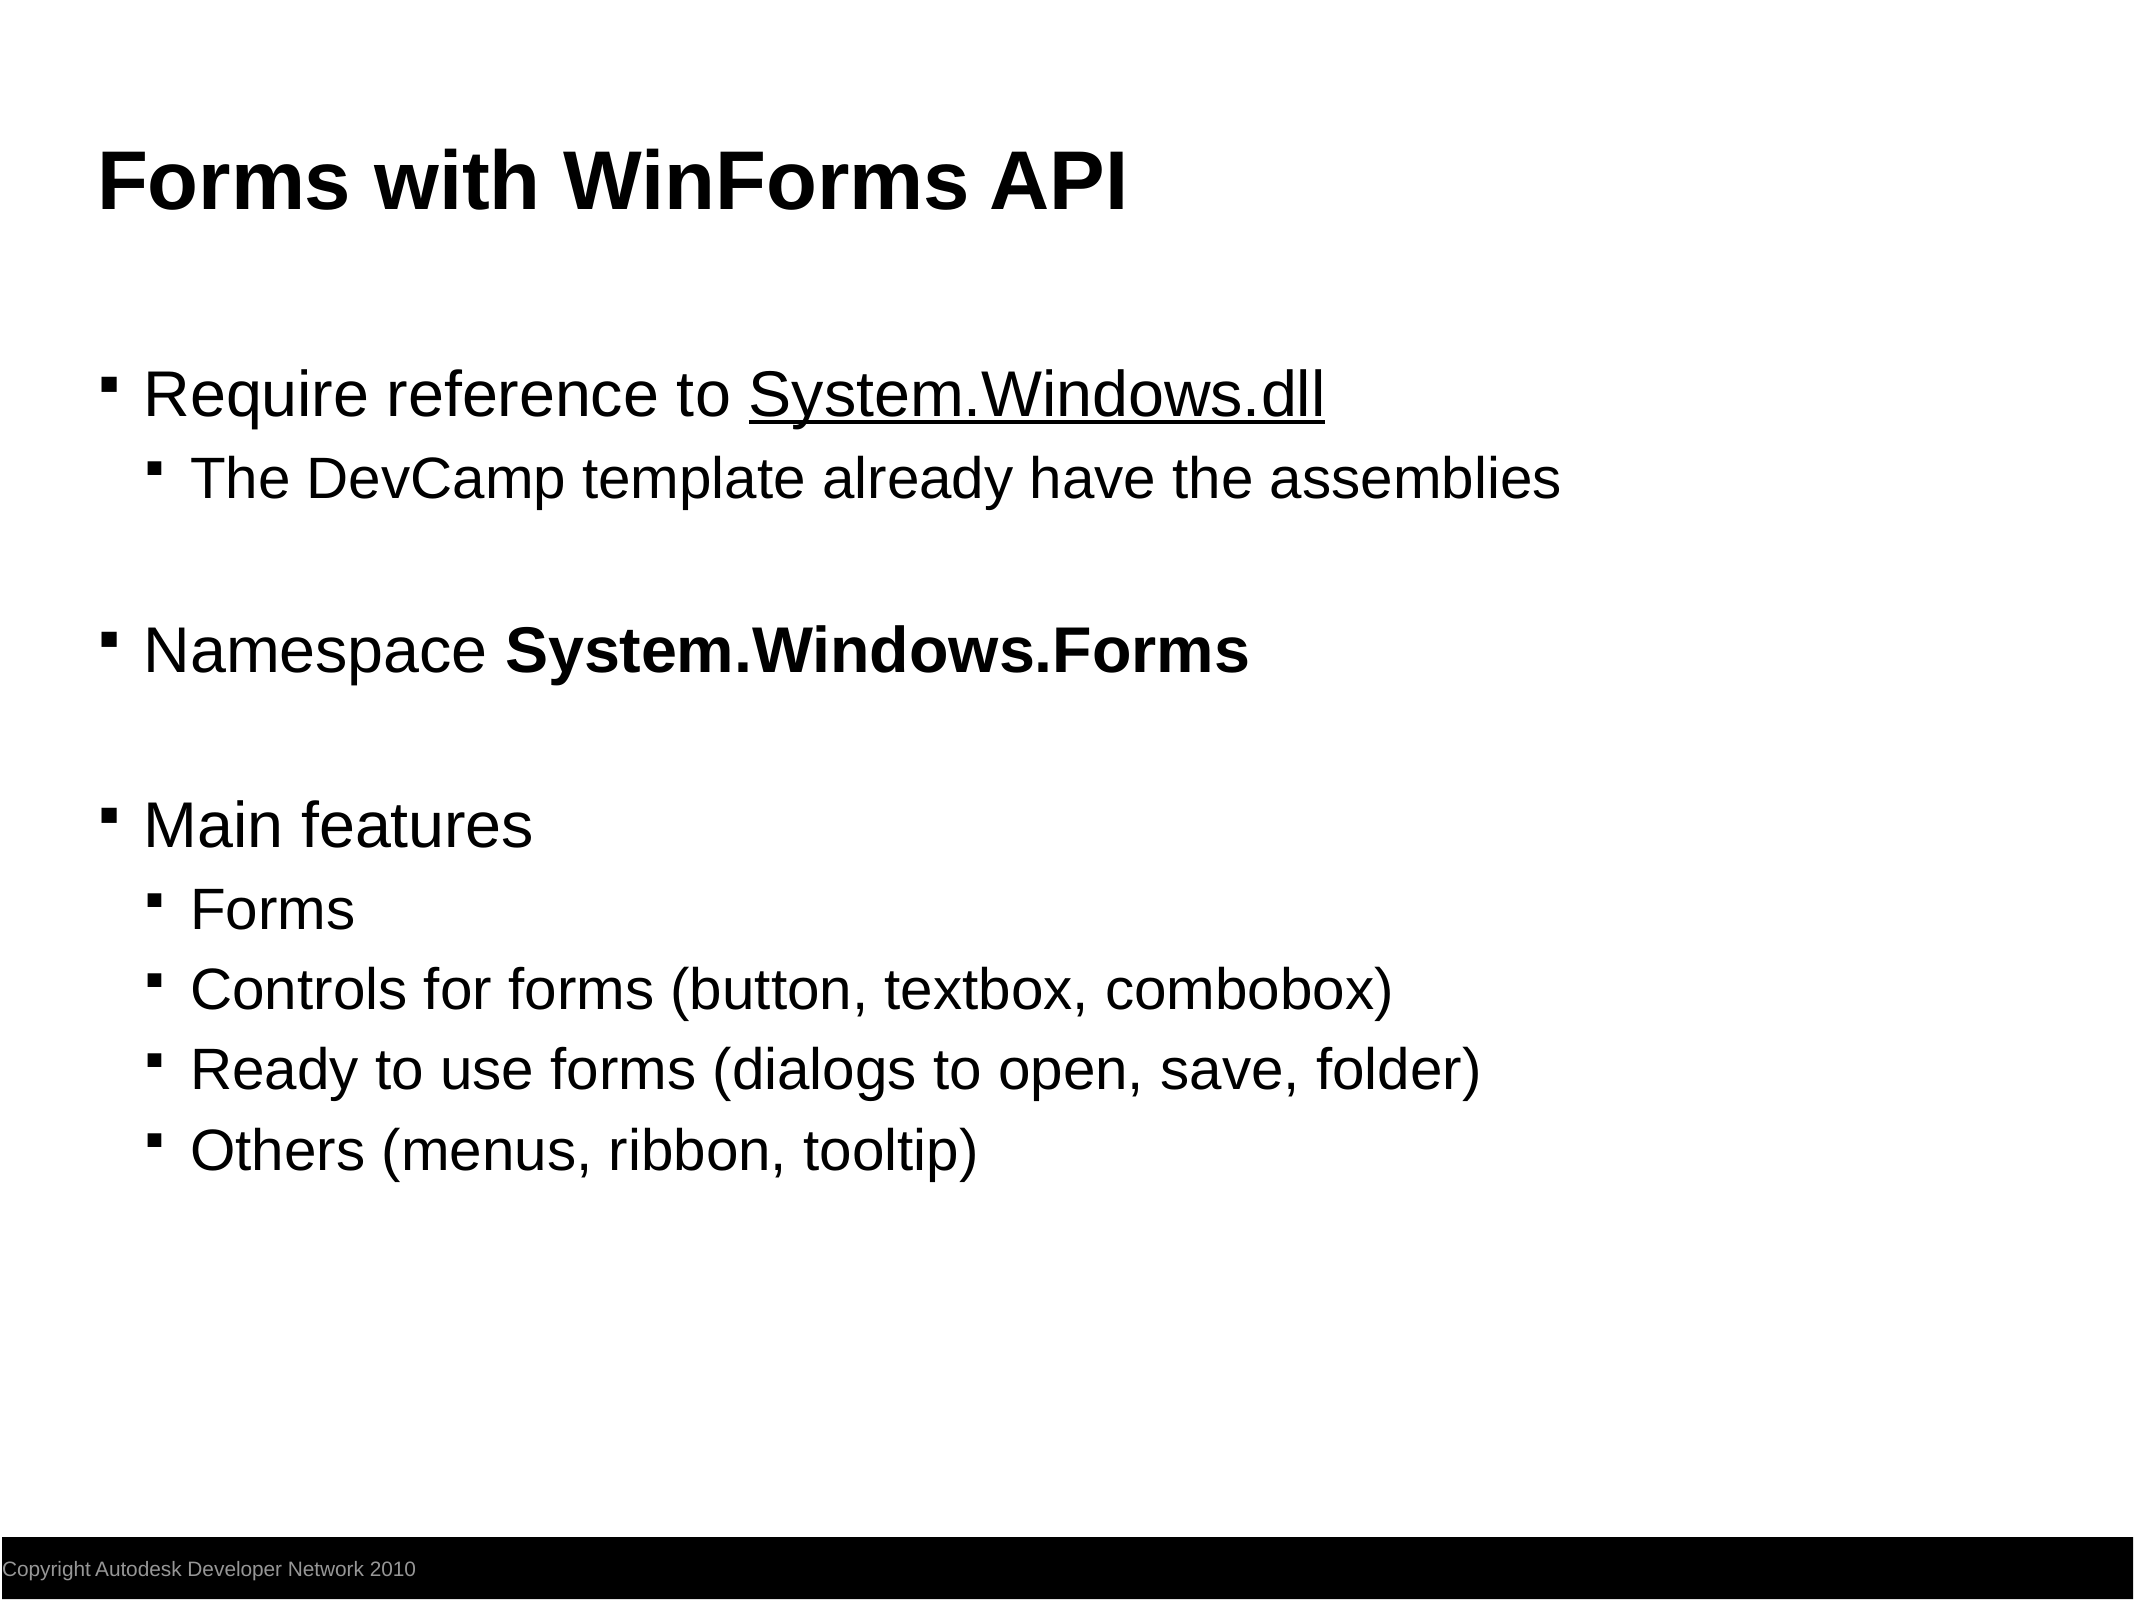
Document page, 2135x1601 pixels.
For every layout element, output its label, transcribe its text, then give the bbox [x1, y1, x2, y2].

title Forms with WinForms API [96, 59, 2028, 293]
list Require reference to System.Windows.dll The DevCamp template already have the assemblies Namespace System.Windows.Forms Main features Forms Controls for forms (button, textbox, combobox) Ready to use forms (dialogs to open, save, folder) Others (menus, ribbon, tooltip) [96, 351, 2028, 1452]
